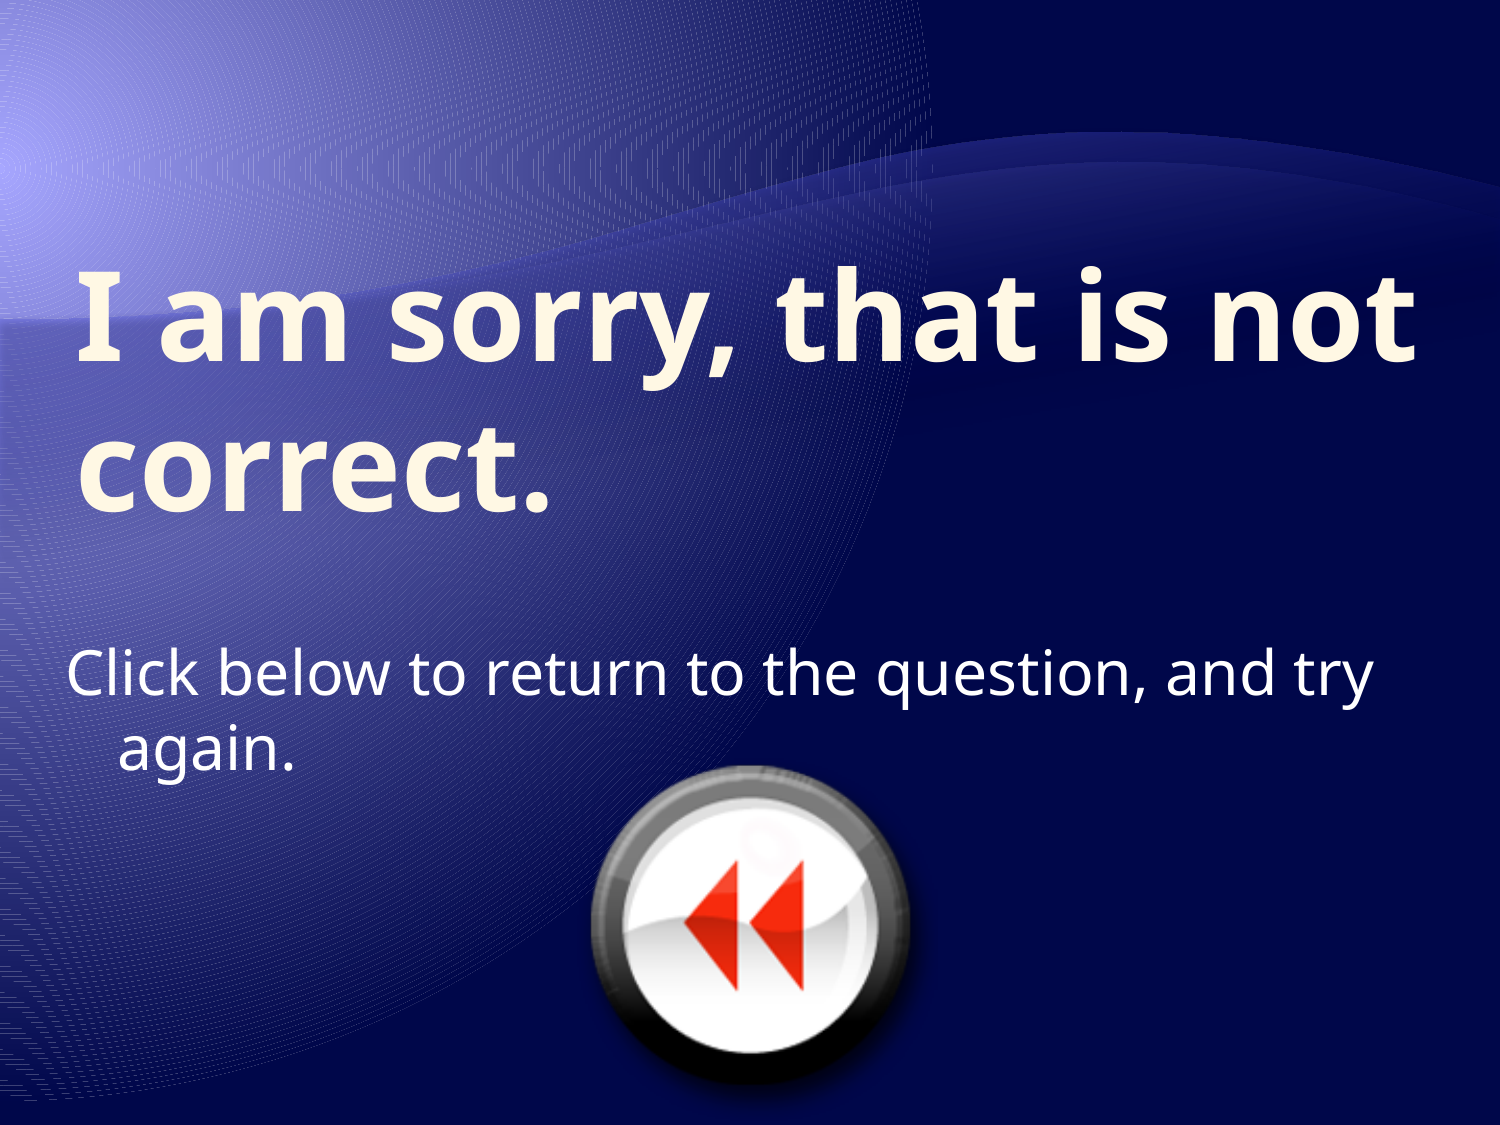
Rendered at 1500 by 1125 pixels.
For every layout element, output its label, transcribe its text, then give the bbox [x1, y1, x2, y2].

title I am sorry, that is not correct. [75, 87, 1425, 538]
picture [562, 749, 938, 1125]
list Click below to return to the question, and try again. [50, 624, 1400, 730]
